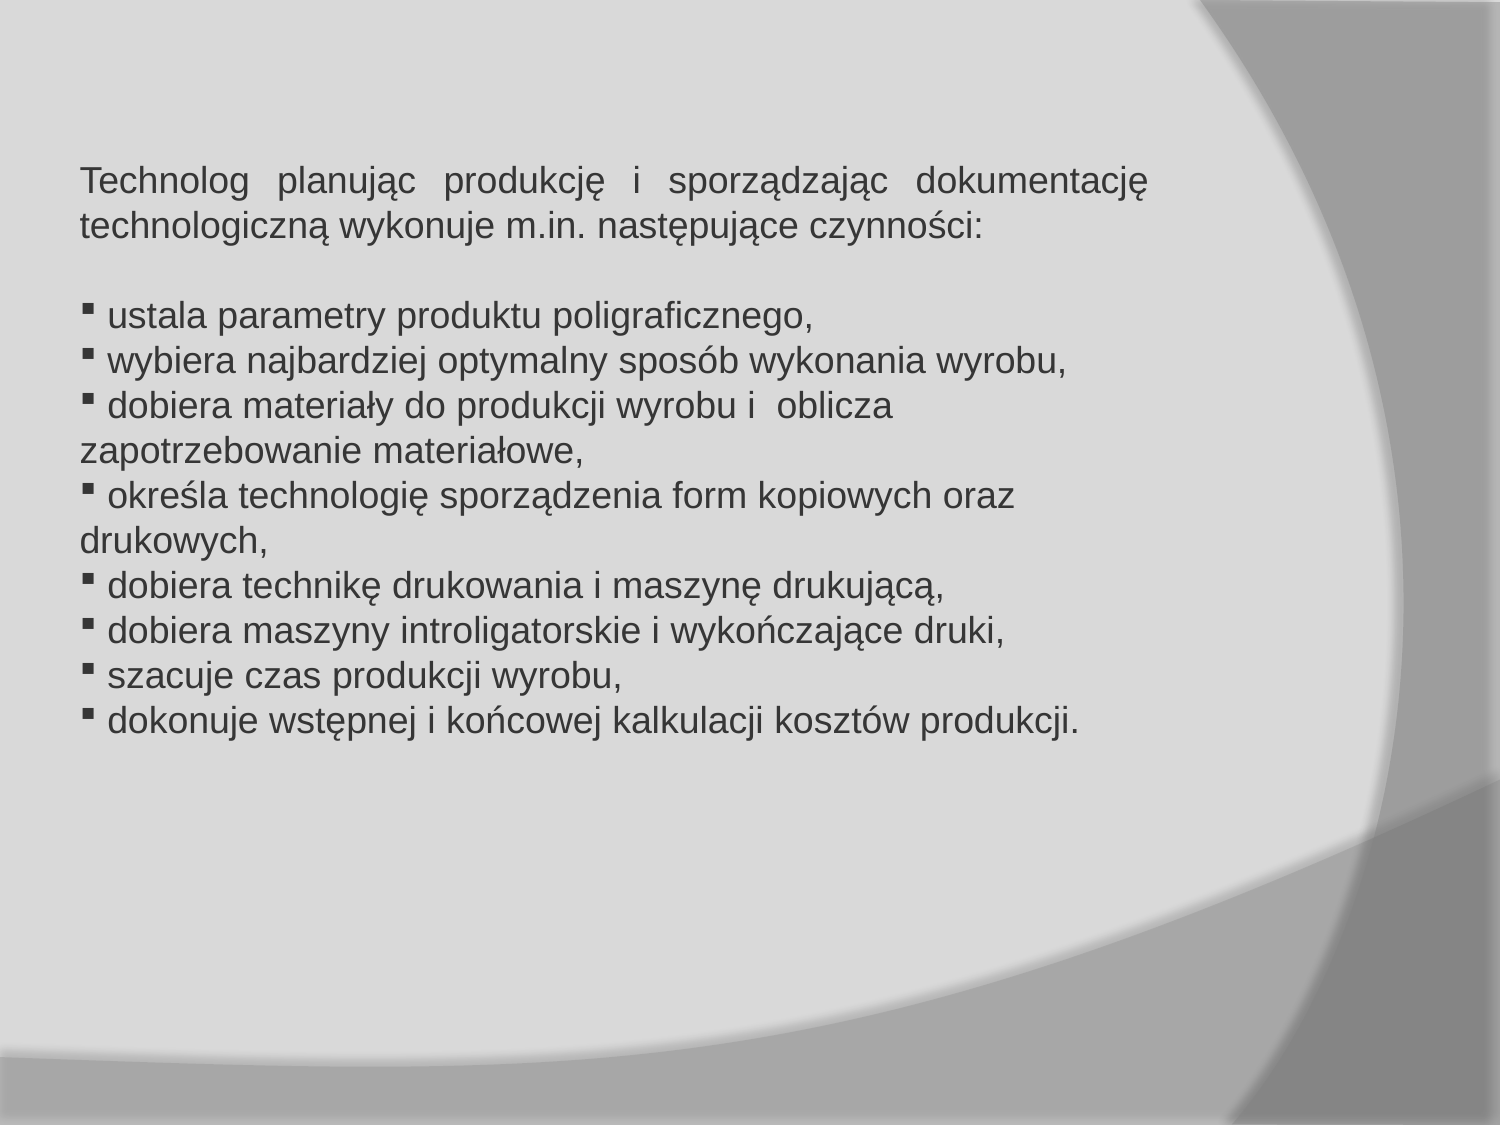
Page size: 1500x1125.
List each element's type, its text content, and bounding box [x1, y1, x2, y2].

text_box Technolog planując produkcję i sporządzając dokumentację technologiczną wykonuje m.in. następujące czynności: ustala parametry produktu poligraficznego, wybiera najbardziej optymalny sposób wykonania wyrobu, dobiera materiały do produkcji wyrobu i oblicza zapotrzebowanie materiałowe, określa technologię sporządzenia form kopiowych oraz drukowych, dobiera technikę drukowania i maszynę drukującą, dobiera maszyny introligatorskie i wykończające druki, szacuje czas produkcji wyrobu, dokonuje wstępnej i końcowej kalkulacji kosztów produkcji. [64, 148, 1164, 794]
